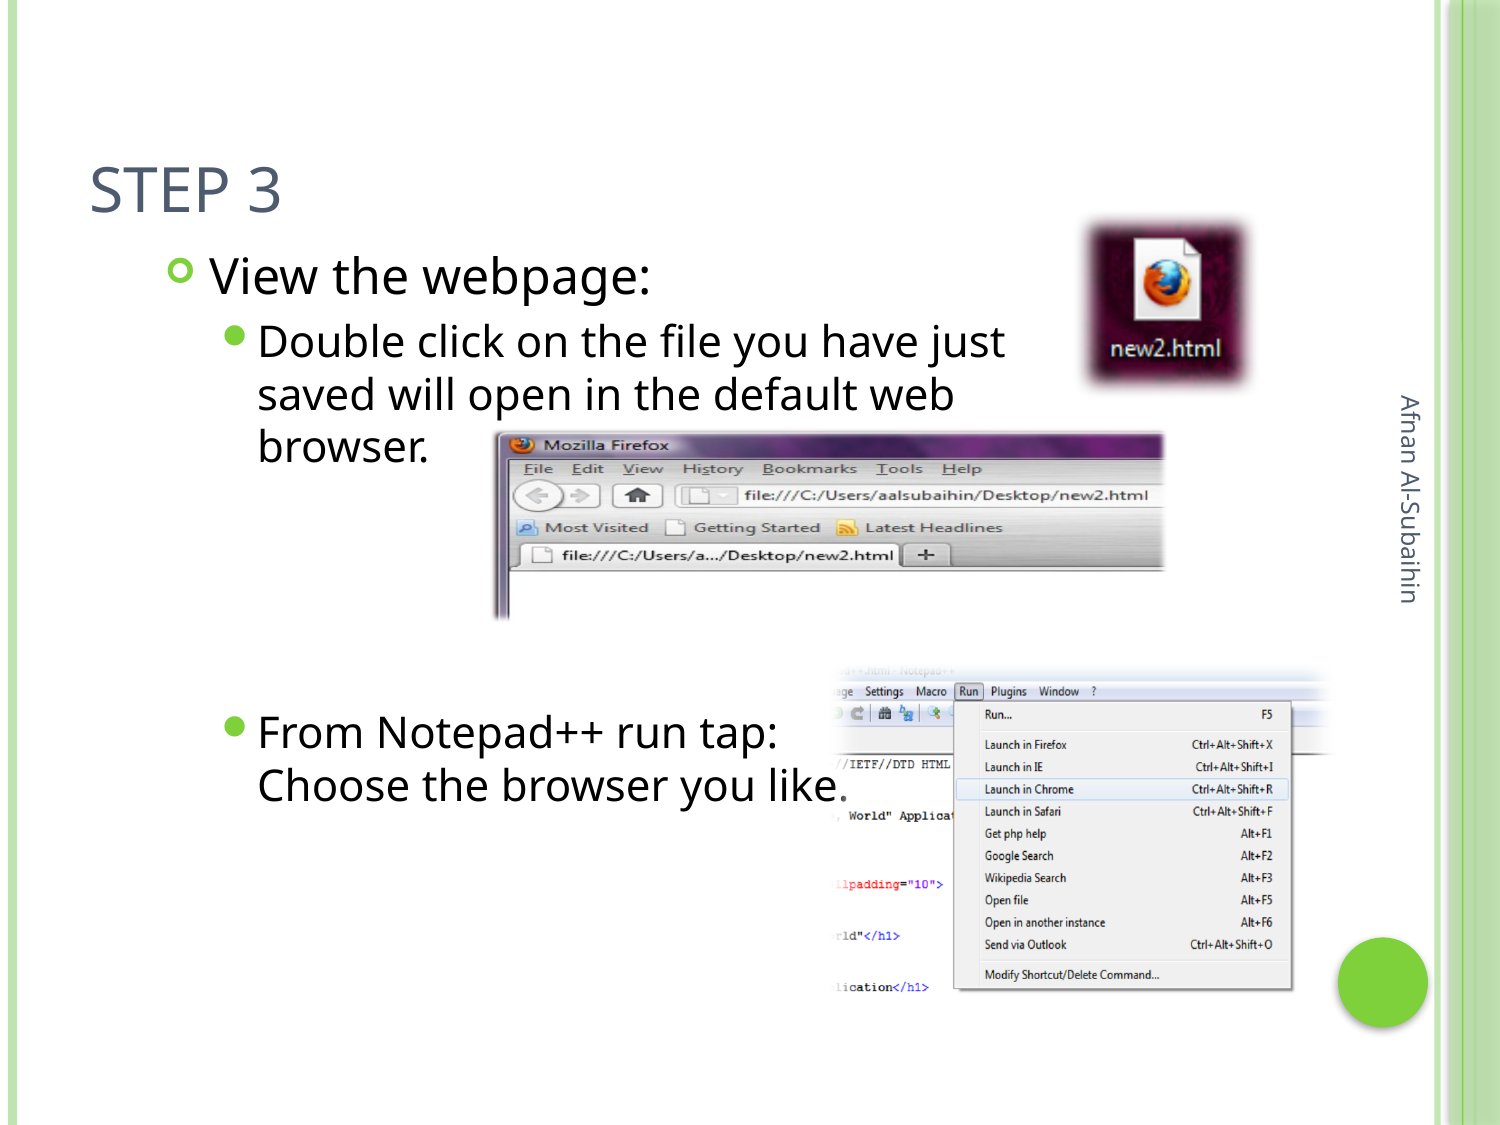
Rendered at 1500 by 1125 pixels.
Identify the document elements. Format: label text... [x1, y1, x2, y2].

list View the webpage: Double click on the file you have just saved will open in the default web browser. From Notepad++ run tap: Choose the browser you like. [150, 237, 1055, 988]
footer Afnan Al-Subaihin [1379, 380, 1440, 906]
picture [489, 428, 1167, 622]
picture [827, 662, 1337, 1042]
picture [1071, 207, 1261, 400]
title Step 3 [75, 45, 1300, 233]
